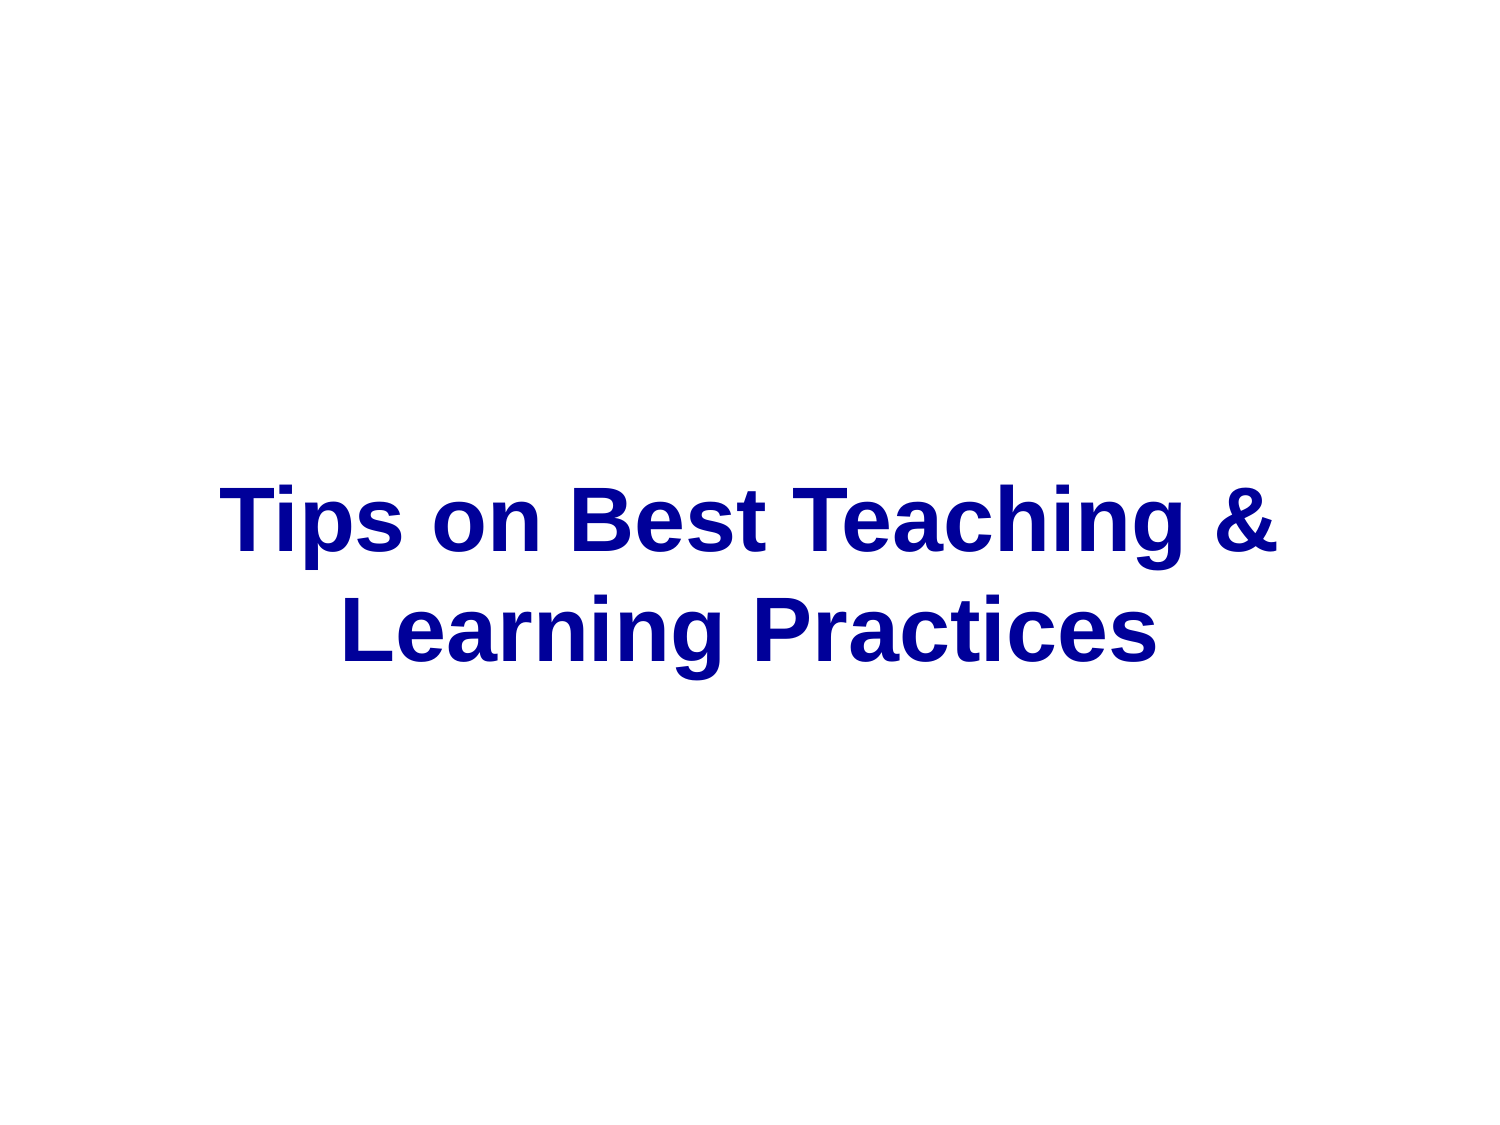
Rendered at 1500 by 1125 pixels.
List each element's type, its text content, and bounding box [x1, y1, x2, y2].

title Tips on Best Teaching & Learning Practices [112, 449, 1388, 691]
